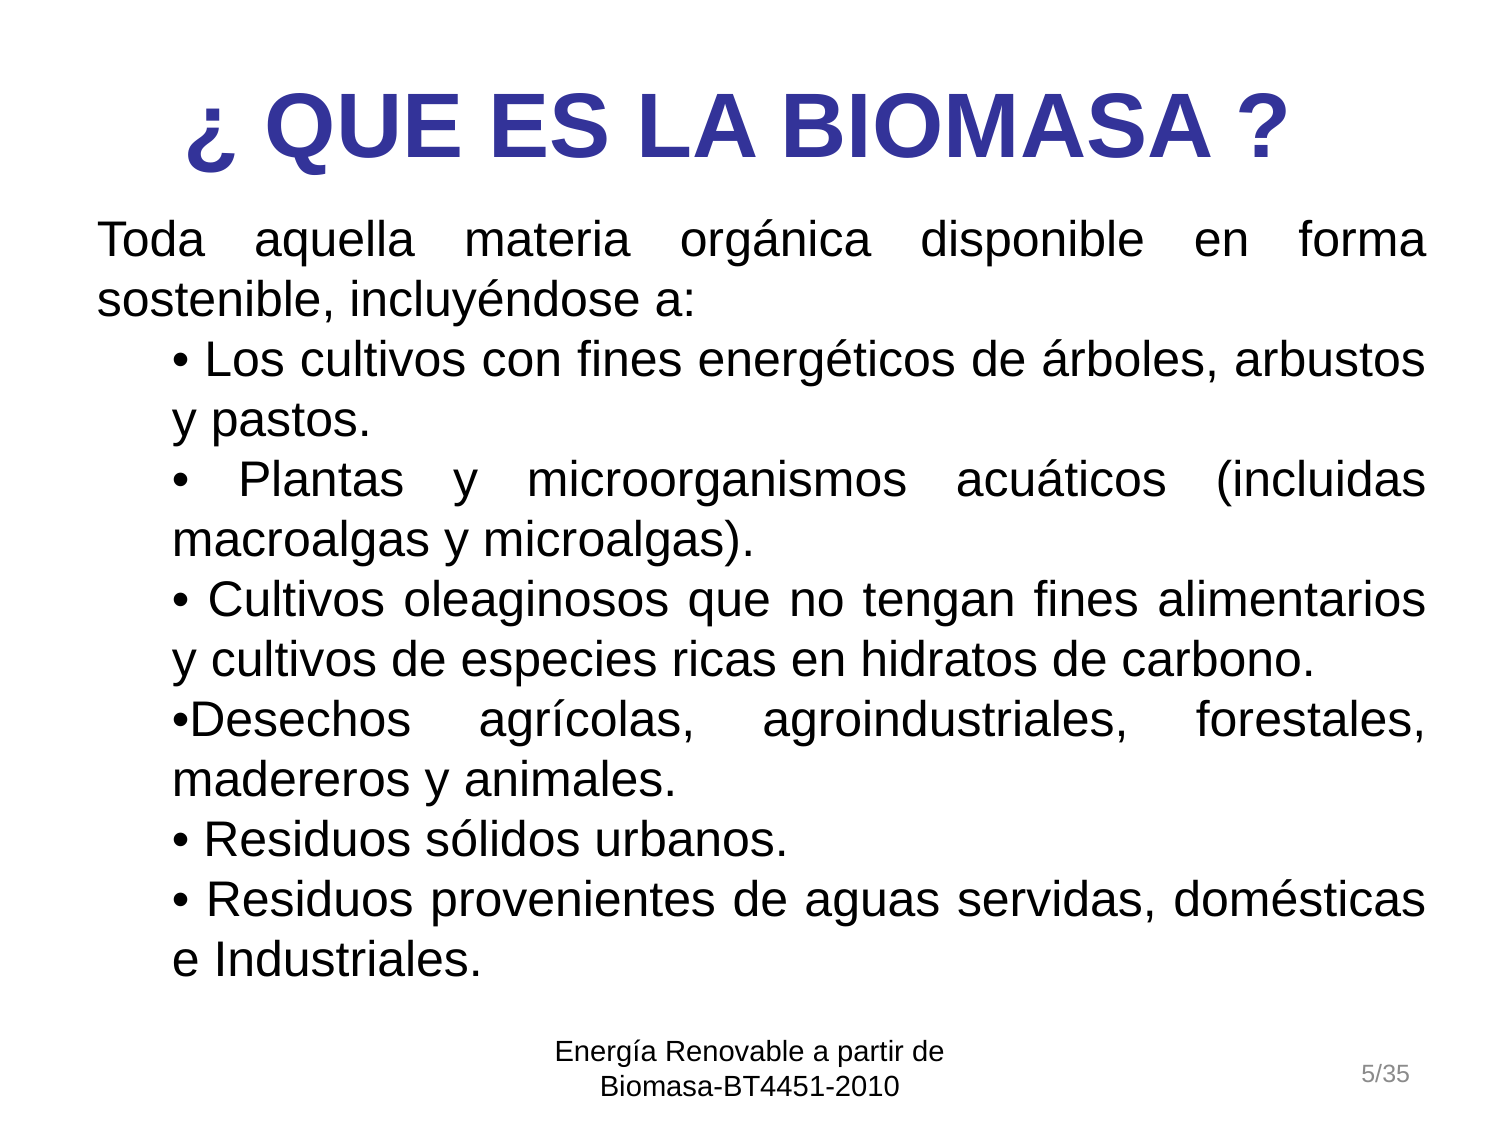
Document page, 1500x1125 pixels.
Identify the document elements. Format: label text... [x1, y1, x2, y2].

text_box Toda aquella materia orgánica disponible en forma sostenible, incluyéndose a: • Los cultivos con fines energéticos de árboles, arbustos y pastos. • Plantas y microorganismos acuáticos (incluidas macroalgas y microalgas). • Cultivos oleaginosos que no tengan fines alimentarios y cultivos de especies ricas en hidratos de carbono. •Desechos agrícolas, agroindustriales, forestales, madereros y animales. • Residuos sólidos urbanos. • Residuos provenientes de aguas servidas, domésticas e Industriales. [82, 199, 1442, 994]
text_box 5/35 [1074, 1042, 1425, 1103]
footer Energía Renovable a partir de Biomasa-BT4451-2010 [512, 1024, 988, 1103]
text_box ¿ QUE ES LA BIOMASA ? [117, 58, 1360, 184]
